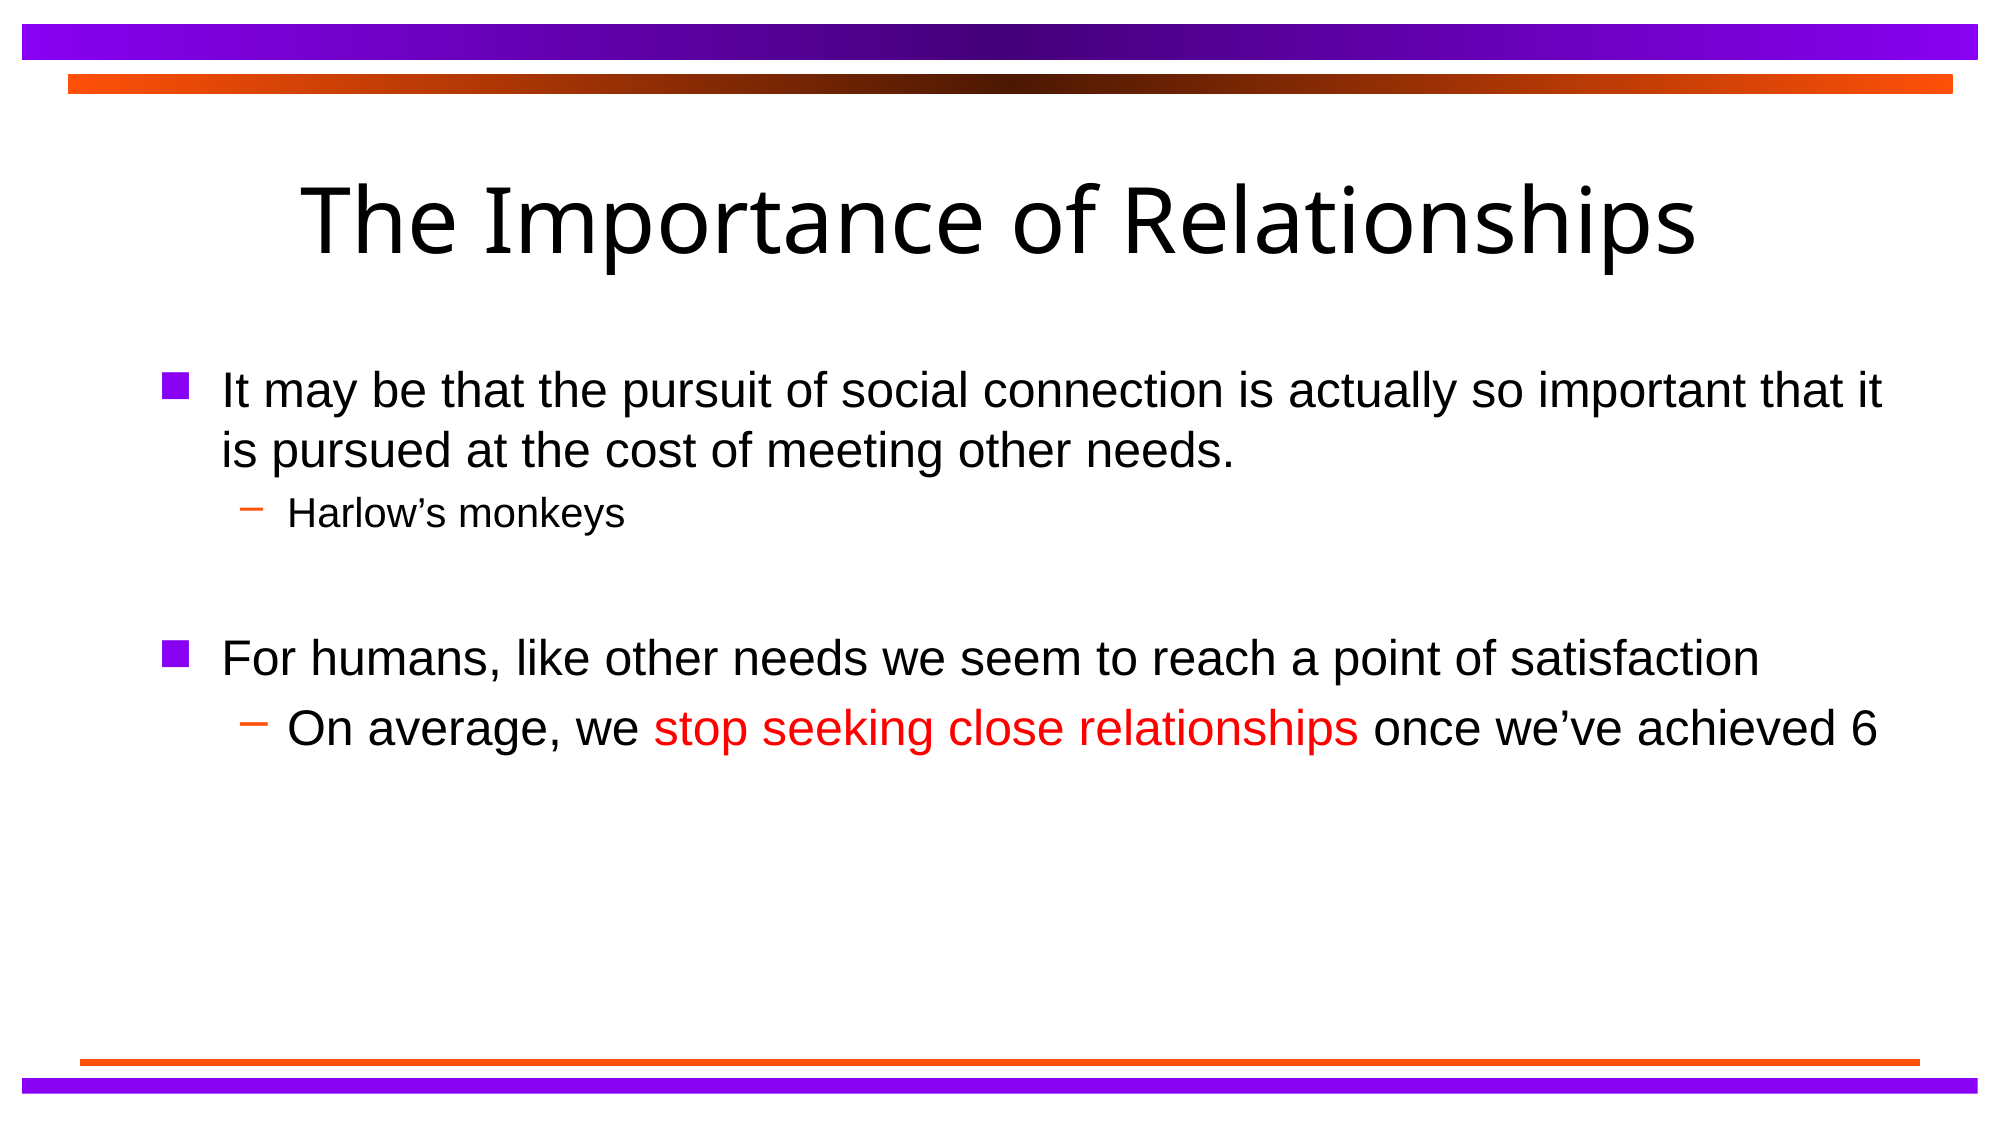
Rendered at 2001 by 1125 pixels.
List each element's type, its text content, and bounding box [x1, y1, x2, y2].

title The Importance of Relationships [150, 121, 1850, 313]
list It may be that the pursuit of social connection is actually so important that it is pursued at the cost of meeting other needs. Harlow’s monkeys For humans, like other needs we seem to reach a point of satisfaction On average, we stop seeking close relationships once we’ve achieved 6 [150, 350, 1940, 1025]
